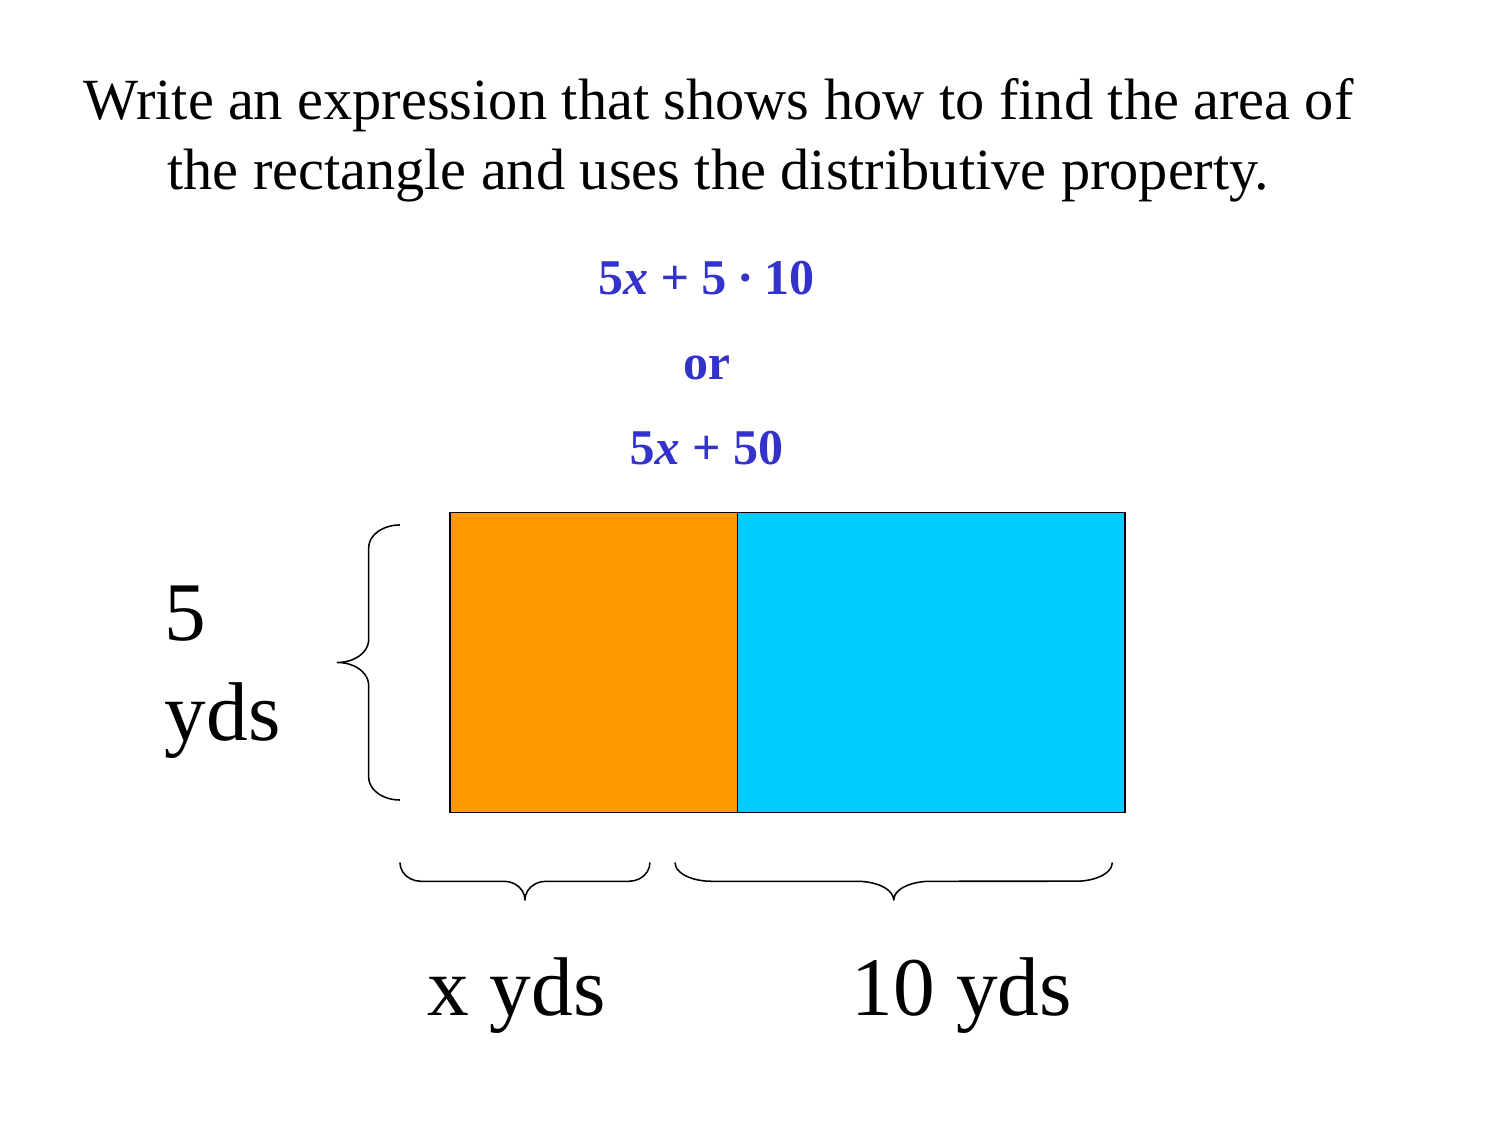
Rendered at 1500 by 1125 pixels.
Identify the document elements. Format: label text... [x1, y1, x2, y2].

text_box [449, 512, 737, 813]
text_box 5x + 5 ∙ 10 or 5x + 50 [437, 237, 988, 483]
text_box [737, 512, 1125, 813]
text_box 5 yds [150, 549, 338, 765]
text_box 10 yds [774, 924, 1238, 1040]
text_box x yds [412, 924, 663, 1040]
text_box [674, 862, 1113, 901]
text_box [399, 862, 650, 901]
text_box Write an expression that shows how to find the area of the rectangle and uses the distributive property. [49, 37, 1388, 225]
text_box [337, 524, 400, 801]
